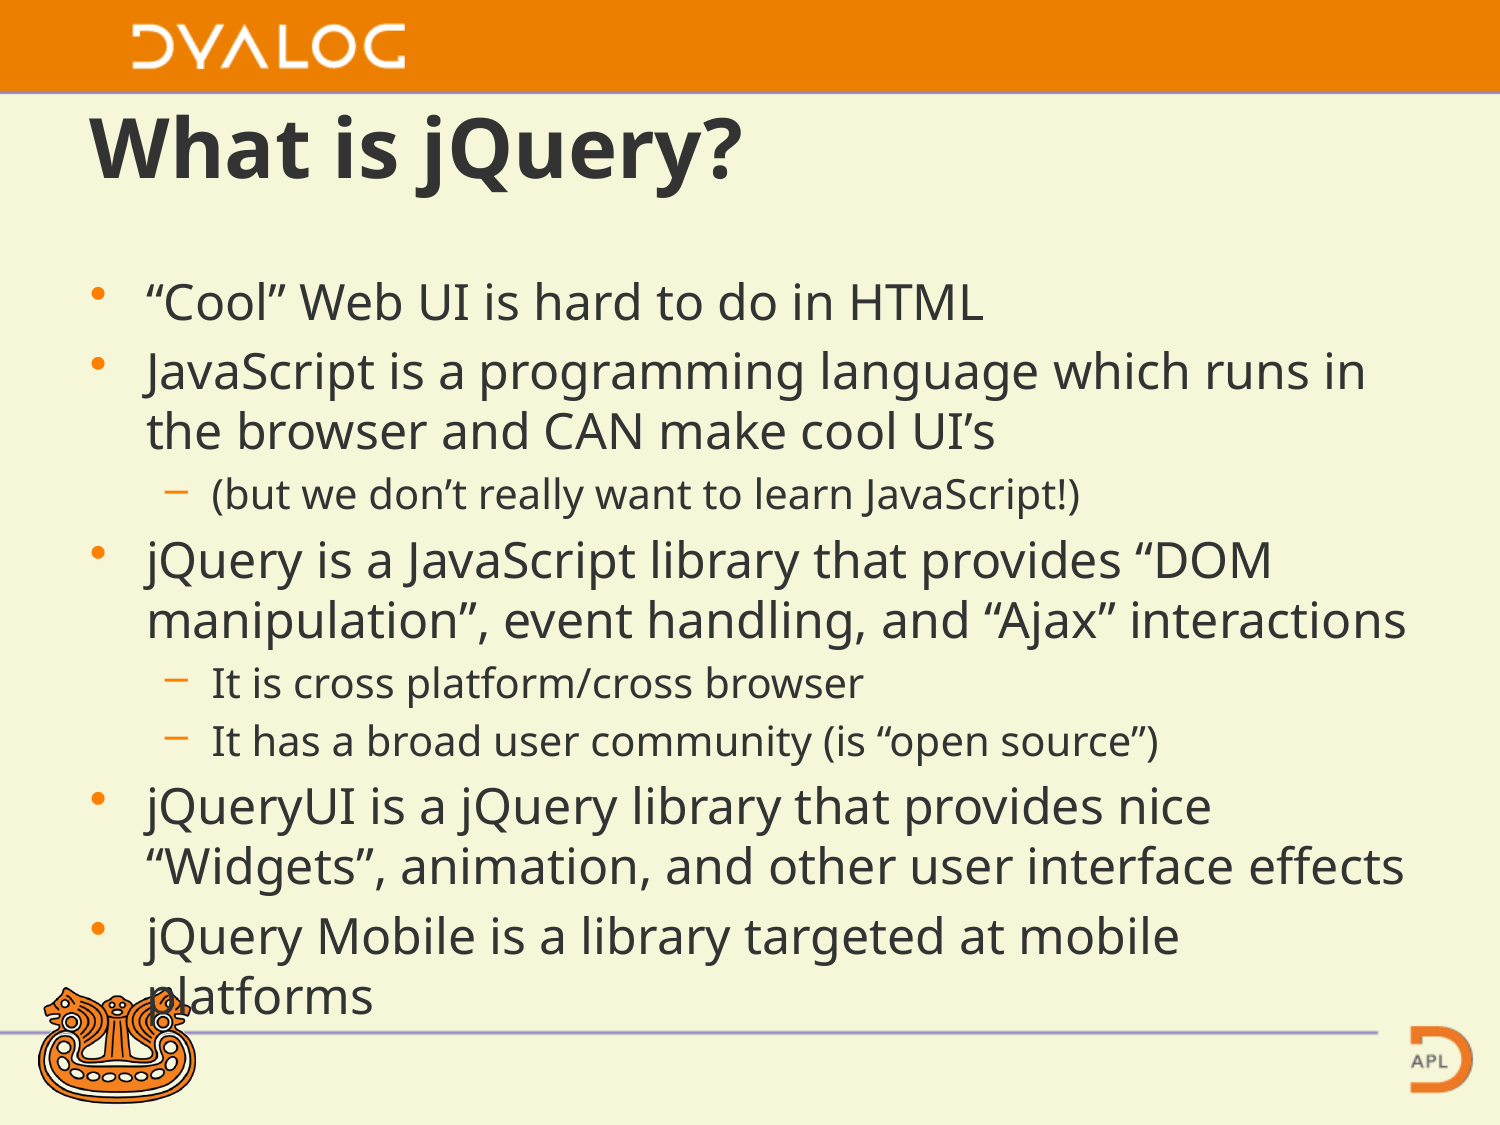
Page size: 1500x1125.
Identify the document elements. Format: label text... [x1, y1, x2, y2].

list “Cool” Web UI is hard to do in HTML JavaScript is a programming language which runs in the browser and CAN make cool UI’s (but we don’t really want to learn JavaScript!) jQuery is a JavaScript library that provides “DOM manipulation”, event handling, and “Ajax” interactions It is cross platform/cross browser It has a broad user community (is “open source”) jQueryUI is a jQuery library that provides nice “Widgets”, animation, and other user interface effects jQuery Mobile is a library targeted at mobile platforms [75, 262, 1425, 1005]
picture [0, 0, 1500, 1125]
title What is jQuery? [75, 87, 1425, 233]
